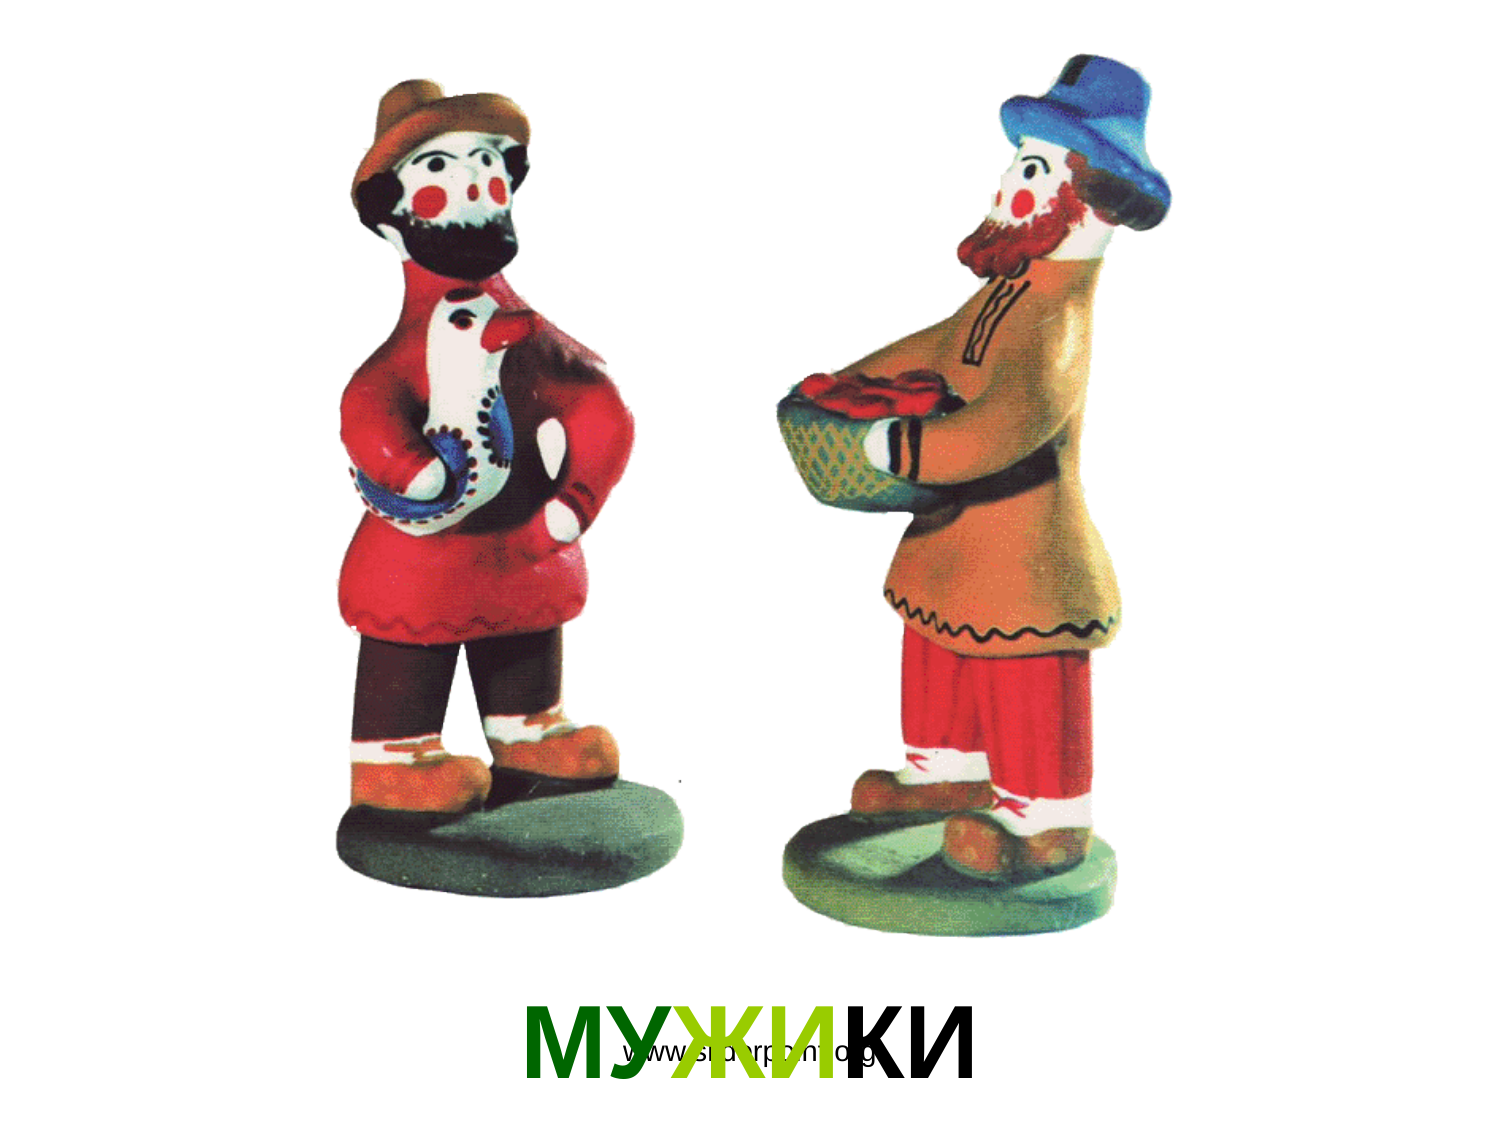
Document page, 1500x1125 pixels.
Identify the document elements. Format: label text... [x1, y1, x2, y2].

text_box МУЖИКИ [0, 948, 1500, 1124]
footer www.sliderpoint.org [512, 1024, 988, 1103]
picture [312, 37, 1191, 976]
